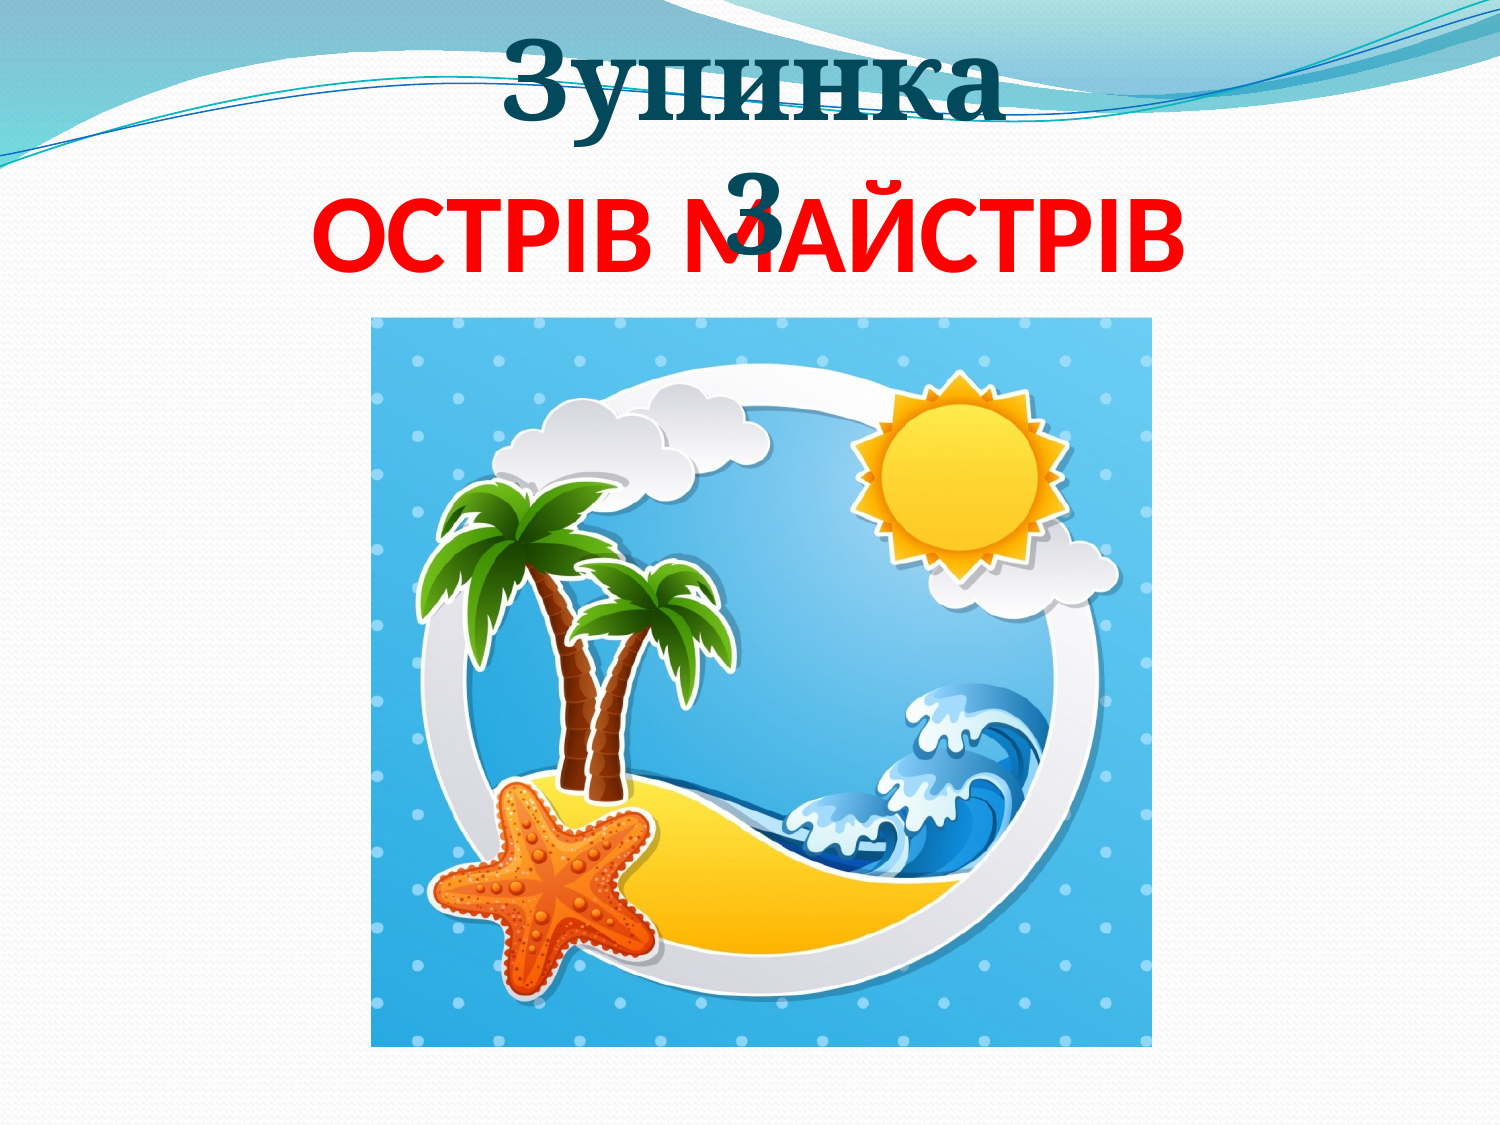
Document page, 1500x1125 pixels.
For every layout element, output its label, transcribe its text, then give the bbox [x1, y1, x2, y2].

title ОСТРІВ МАЙСТРІВ [291, 100, 1209, 303]
text_box Зупинка 3 [442, 0, 1069, 285]
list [371, 317, 1152, 1047]
